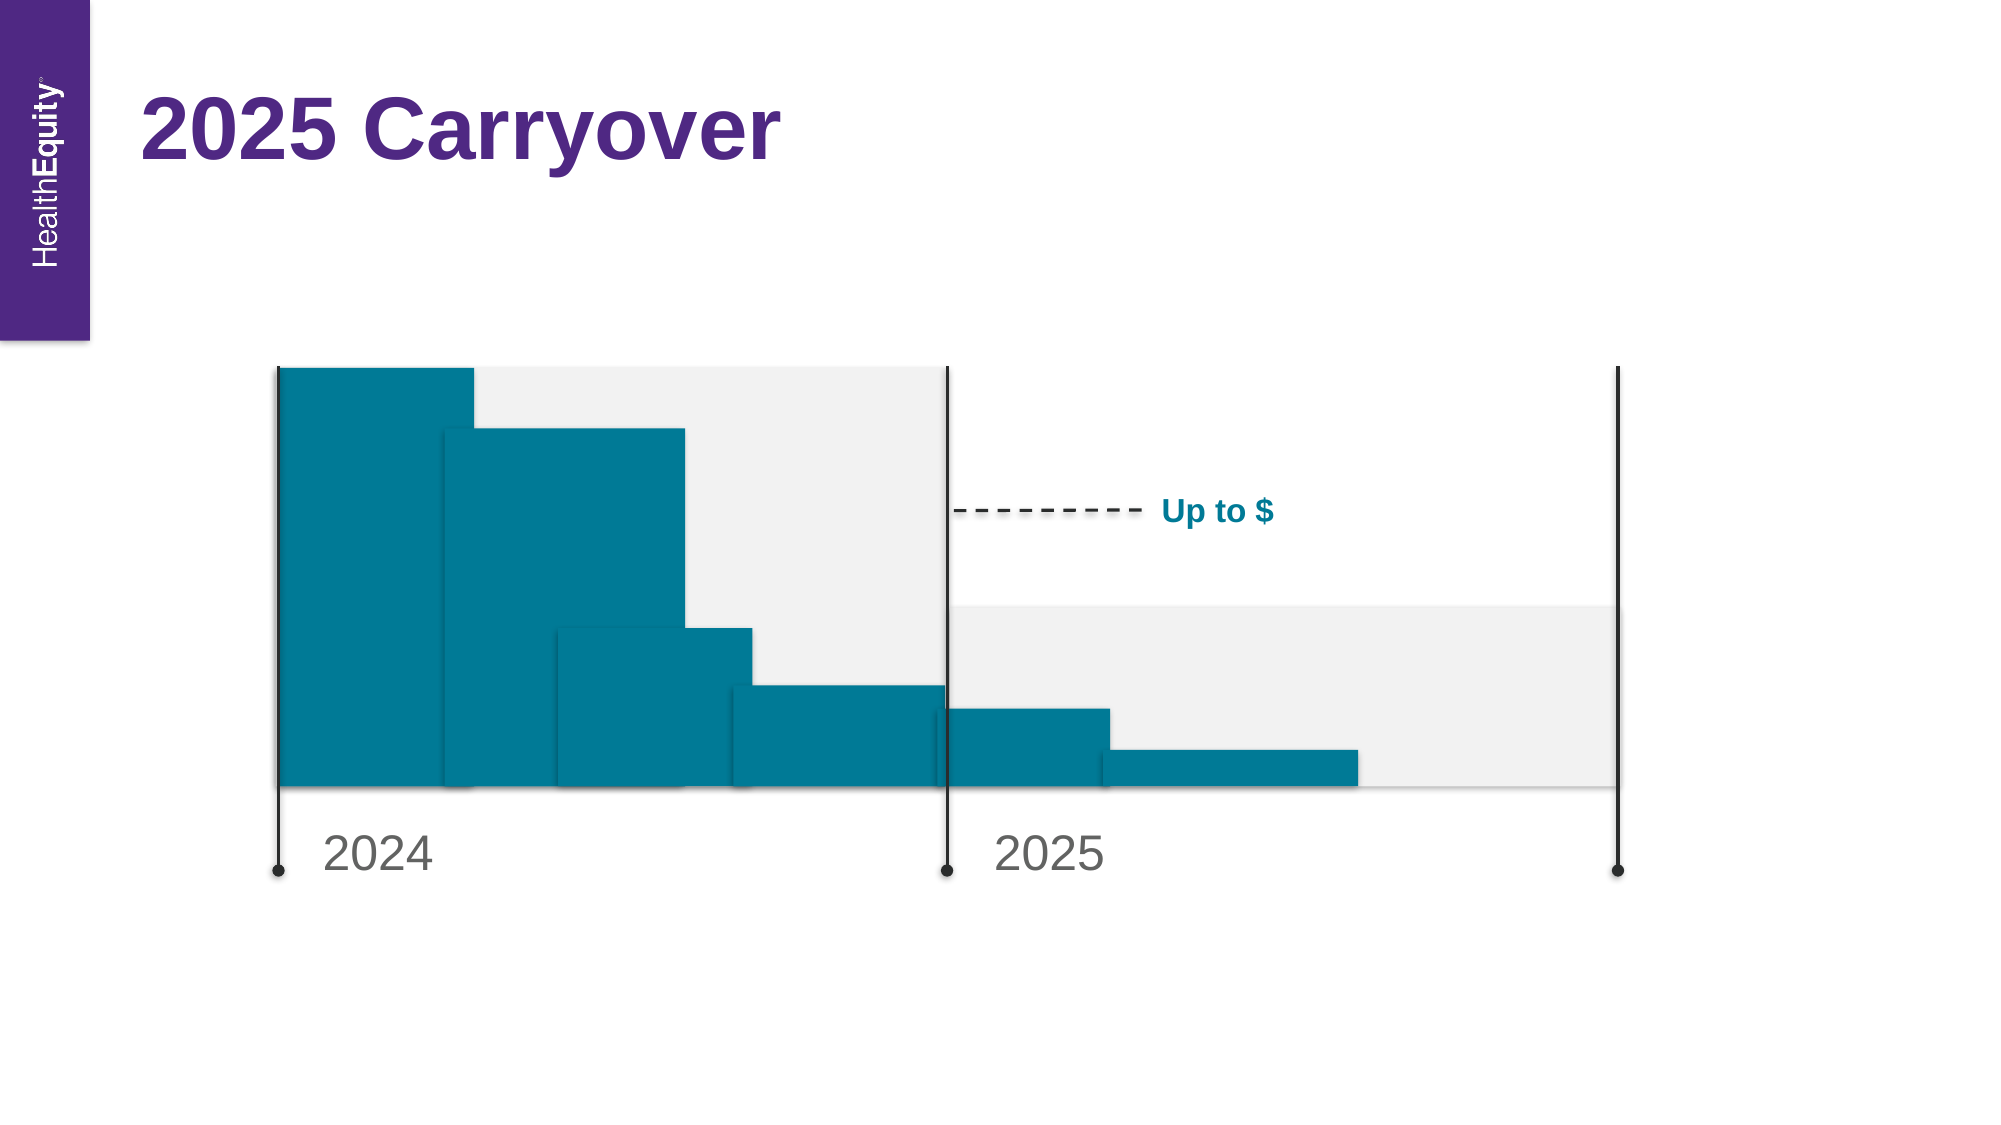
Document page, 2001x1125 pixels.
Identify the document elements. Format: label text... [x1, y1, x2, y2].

picture [33, 78, 64, 266]
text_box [275, 365, 1656, 946]
title 2025 Carryover [140, 60, 1918, 172]
